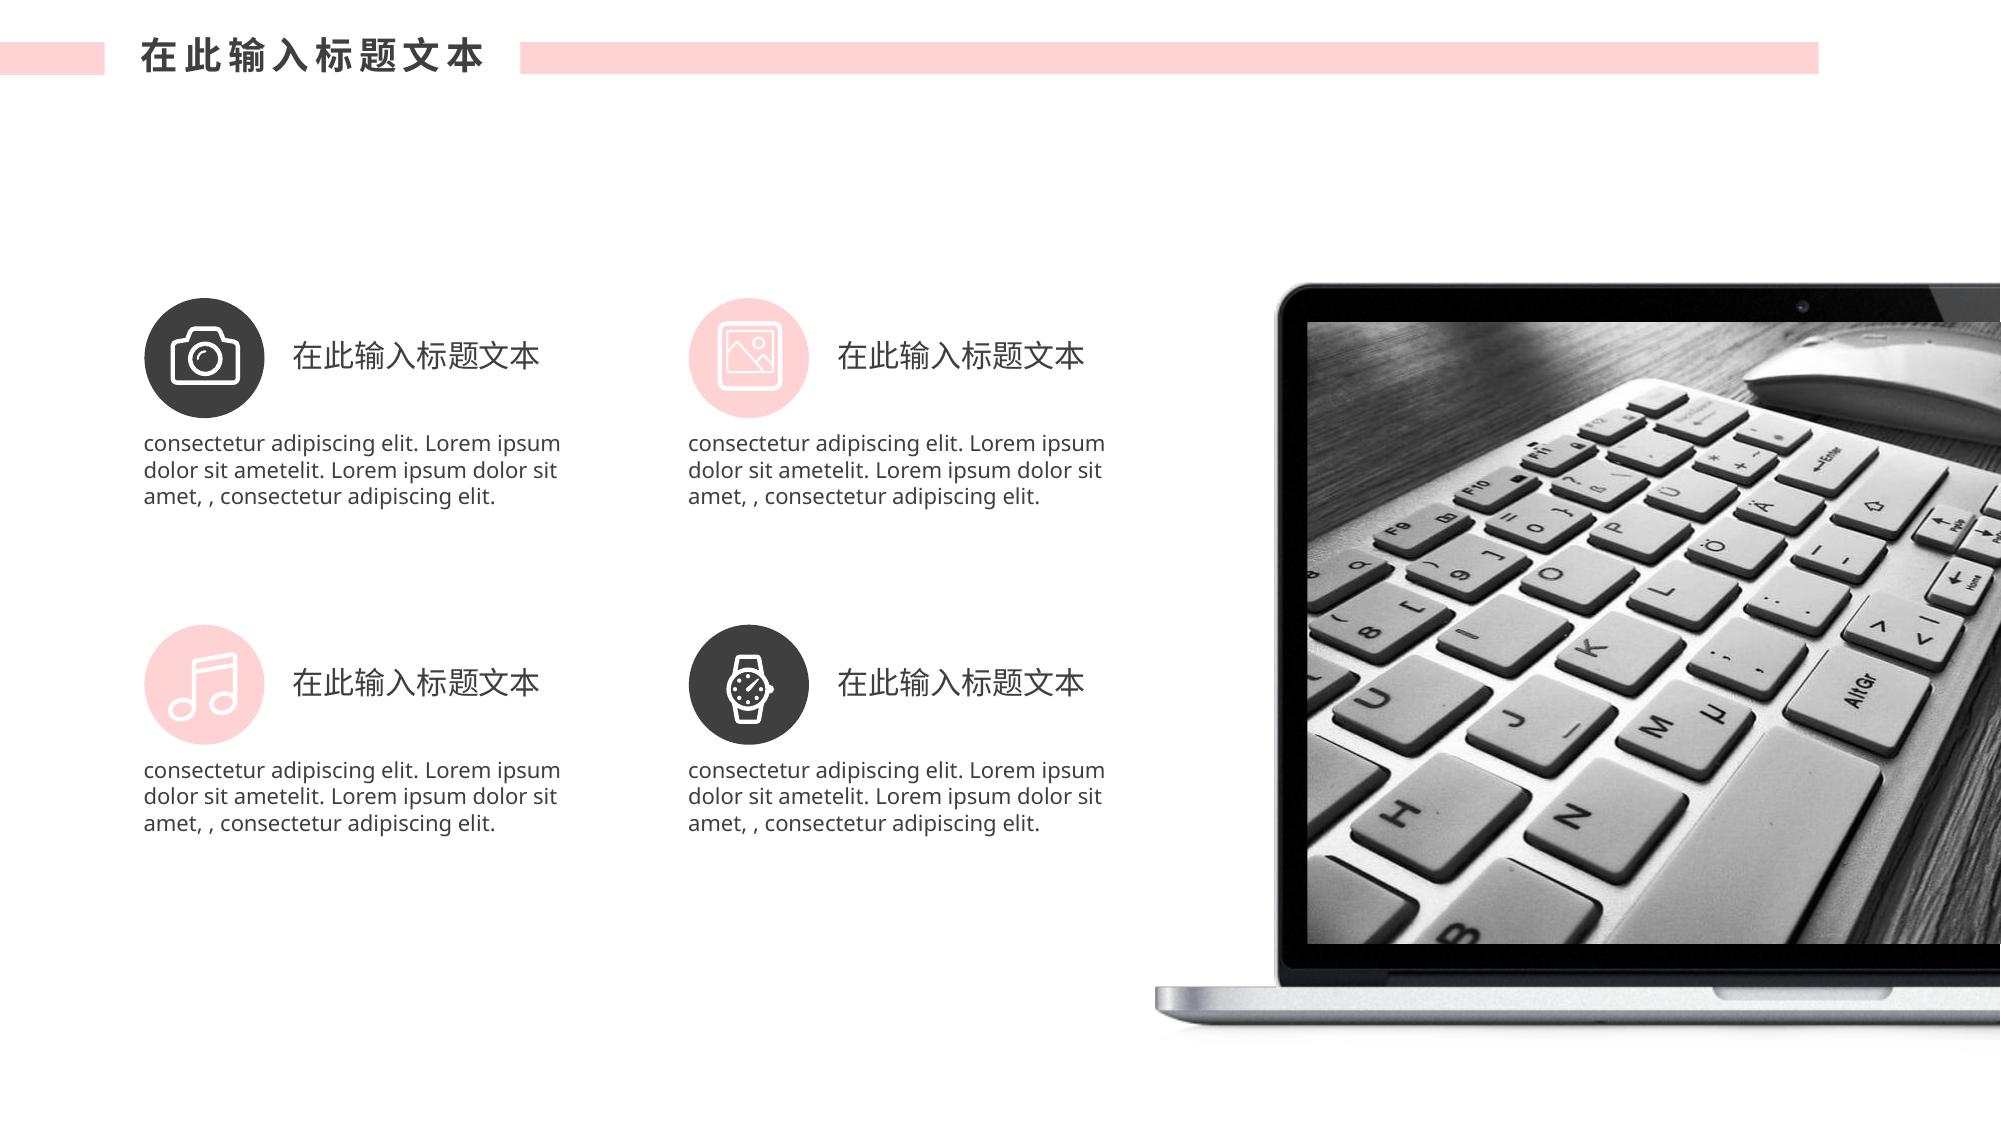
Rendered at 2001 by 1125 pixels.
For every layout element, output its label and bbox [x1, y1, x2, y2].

text_box [1155, 282, 2000, 1064]
text_box [128, 624, 612, 845]
text_box [673, 624, 1156, 845]
text_box [673, 297, 1156, 519]
text_box [128, 297, 612, 519]
